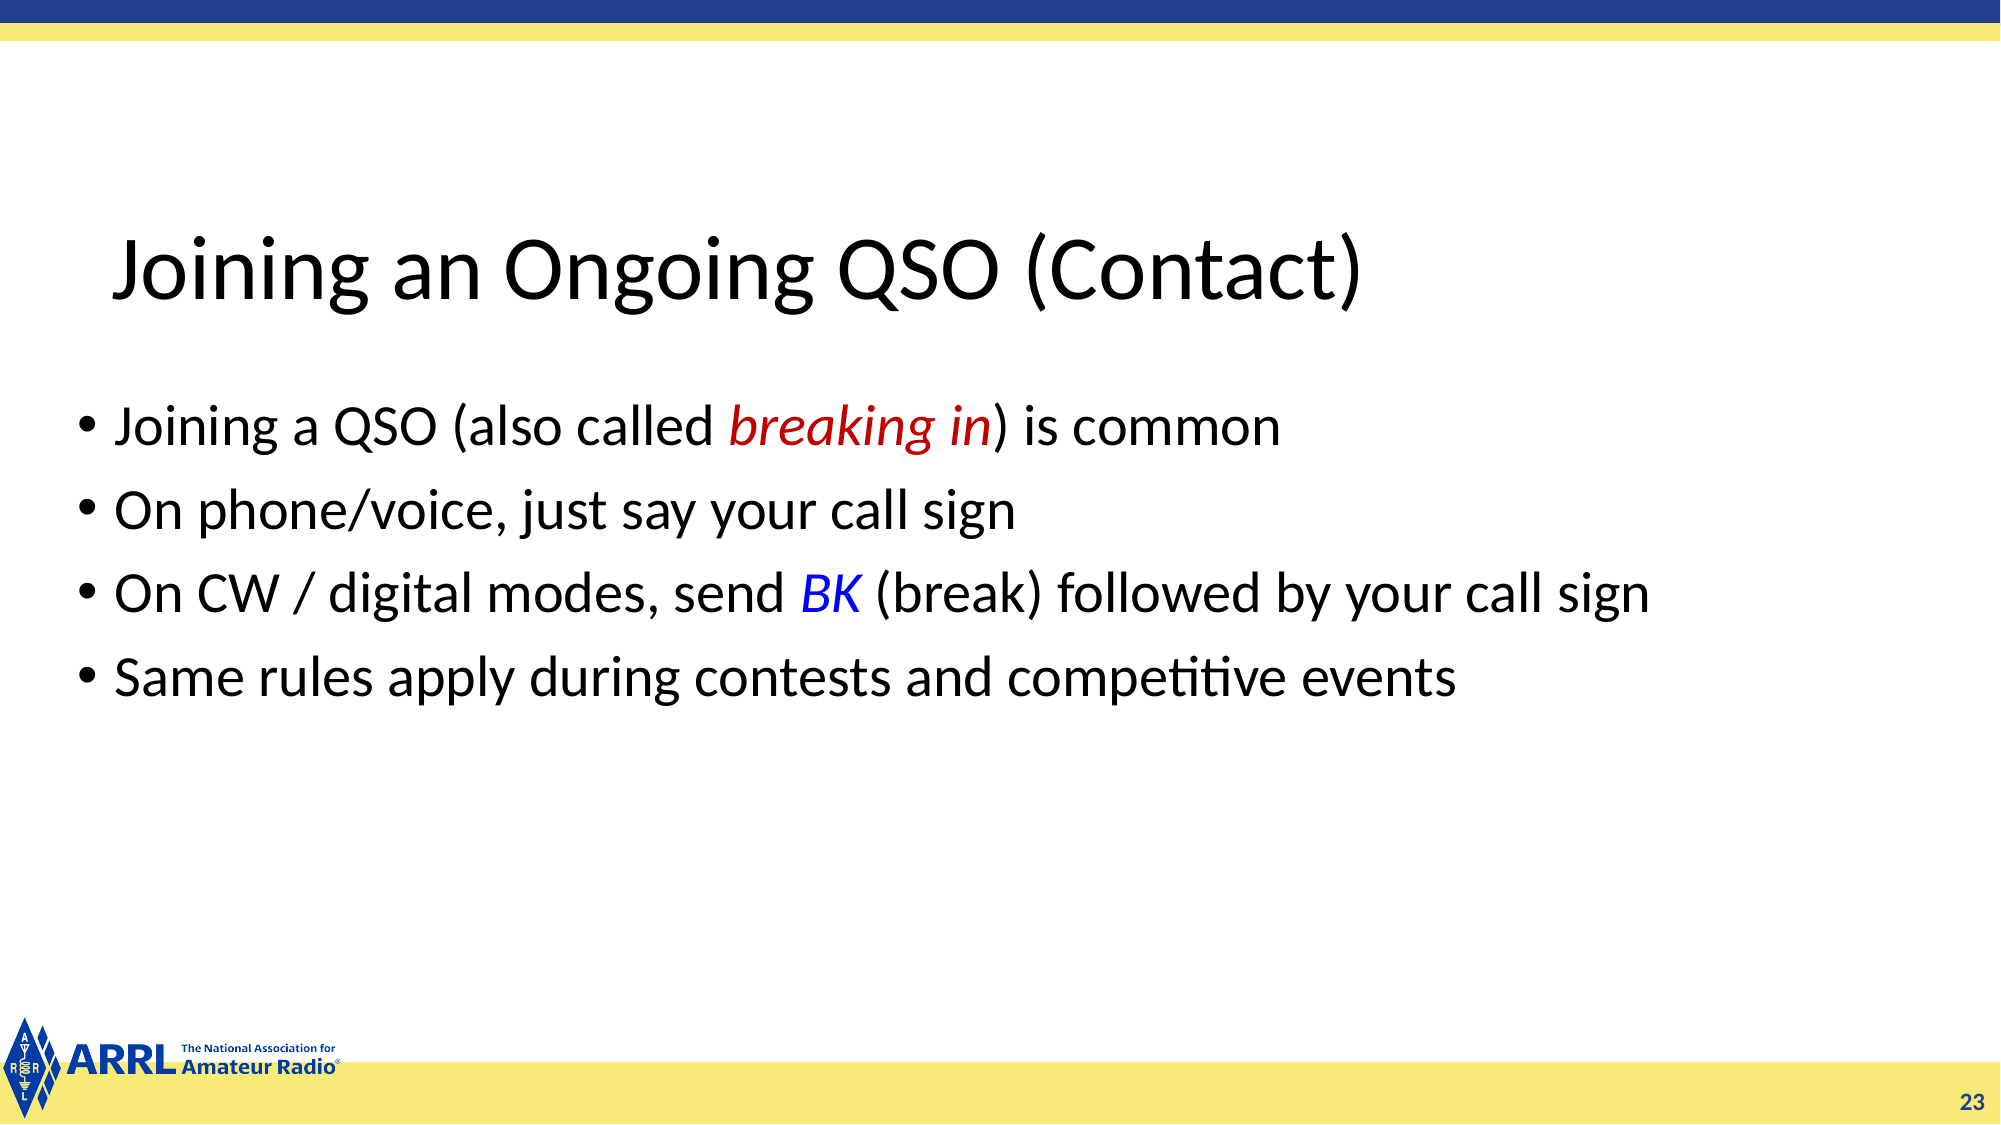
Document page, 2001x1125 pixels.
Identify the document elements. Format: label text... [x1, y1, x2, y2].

picture [1, 1015, 342, 1121]
list Joining a QSO (also called breaking in) is common On phone/voice, just say your call sign On CW / digital modes, send BK (break) followed by your call sign Same rules apply during contests and competitive events [62, 387, 1938, 1075]
title Joining an Ongoing QSO (Contact) [96, 212, 1897, 356]
